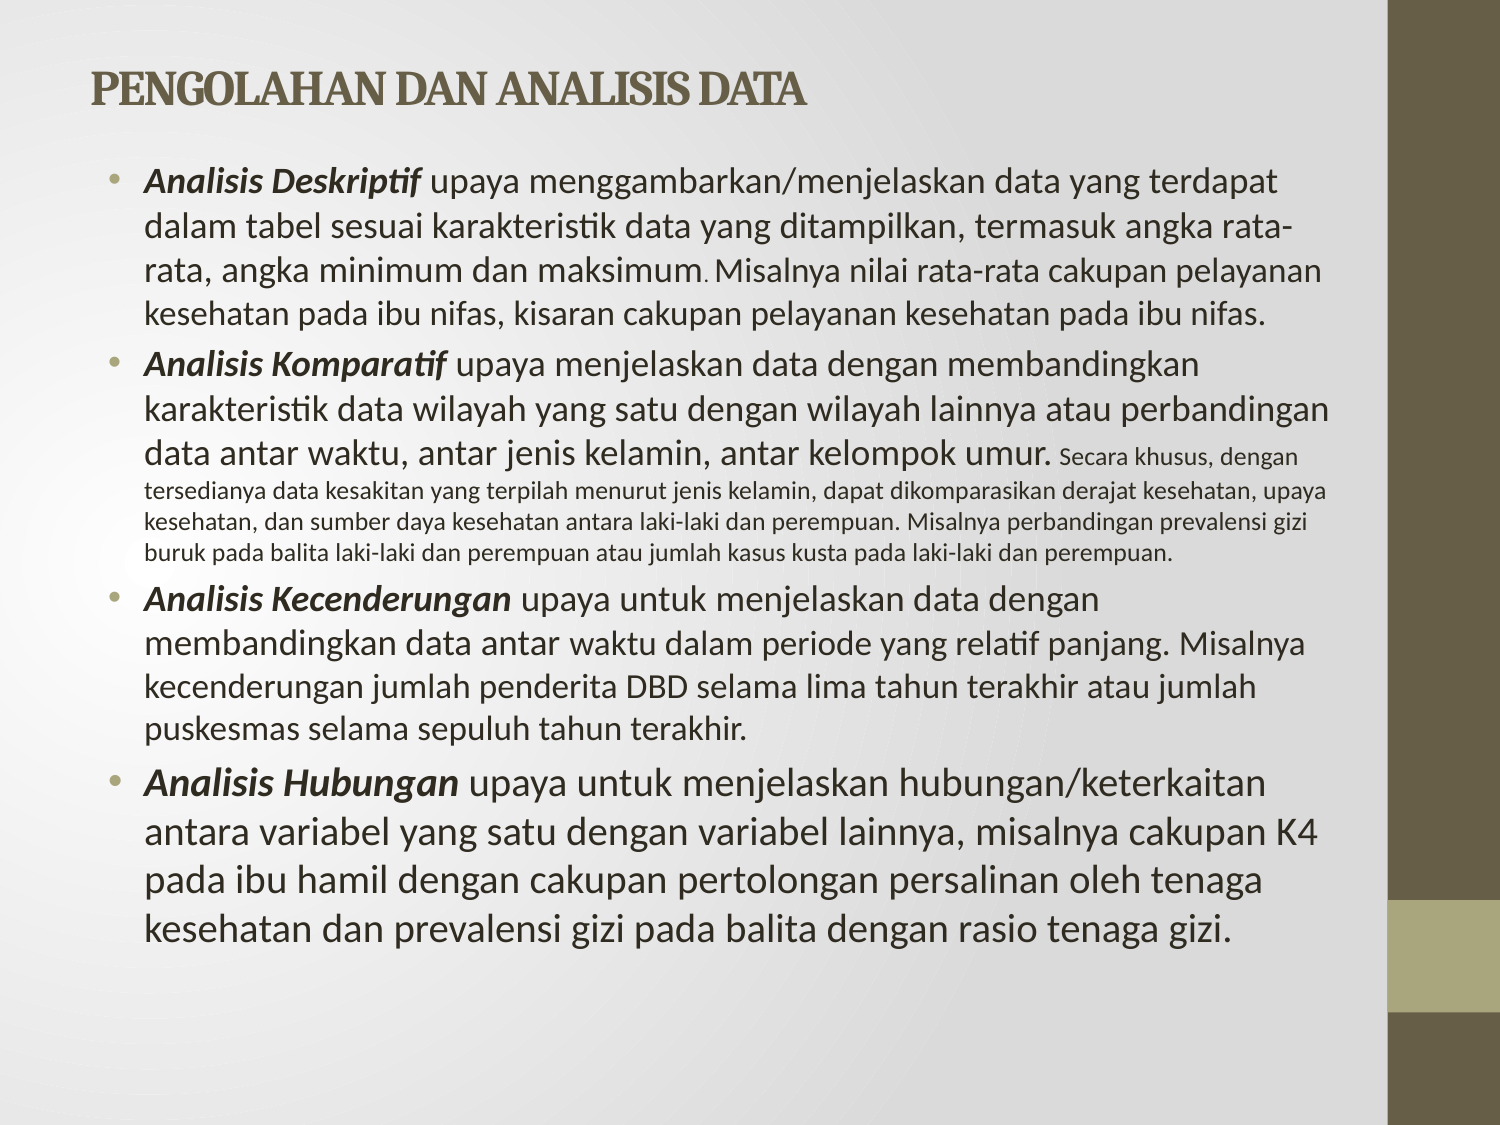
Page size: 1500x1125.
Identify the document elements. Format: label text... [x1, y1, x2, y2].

list Analisis Deskriptif upaya menggambarkan/menjelaskan data yang terdapat dalam tabel sesuai karakteristik data yang ditampilkan, termasuk angka rata-rata, angka minimum dan maksimum. Misalnya nilai rata-rata cakupan pelayanan kesehatan pada ibu nifas, kisaran cakupan pelayanan kesehatan pada ibu nifas. Analisis Komparatif upaya menjelaskan data dengan membandingkan karakteristik data wilayah yang satu dengan wilayah lainnya atau perbandingan data antar waktu, antar jenis kelamin, antar kelompok umur. Secara khusus, dengan tersedianya data kesakitan yang terpilah menurut jenis kelamin, dapat dikomparasikan derajat kesehatan, upaya kesehatan, dan sumber daya kesehatan antara laki-laki dan perempuan. Misalnya perbandingan prevalensi gizi buruk pada balita laki-laki dan perempuan atau jumlah kasus kusta pada laki-laki dan perempuan. Analisis Kecenderungan upaya untuk menjelaskan data dengan membandingkan data antar waktu dalam periode yang relatif panjang. Misalnya kecenderungan jumlah penderita DBD selama lima tahun terakhir atau jumlah puskesmas selama sepuluh tahun terakhir. Analisis Hubungan upaya untuk menjelaskan hubungan/keterkaitan antara variabel yang satu dengan variabel lainnya, misalnya cakupan K4 pada ibu hamil dengan cakupan pertolongan persalinan oleh tenaga kesehatan dan prevalensi gizi pada balita dengan rasio tenaga gizi. [75, 149, 1365, 1005]
title PENGOLAHAN DAN ANALISIS DATA [75, 45, 1425, 126]
